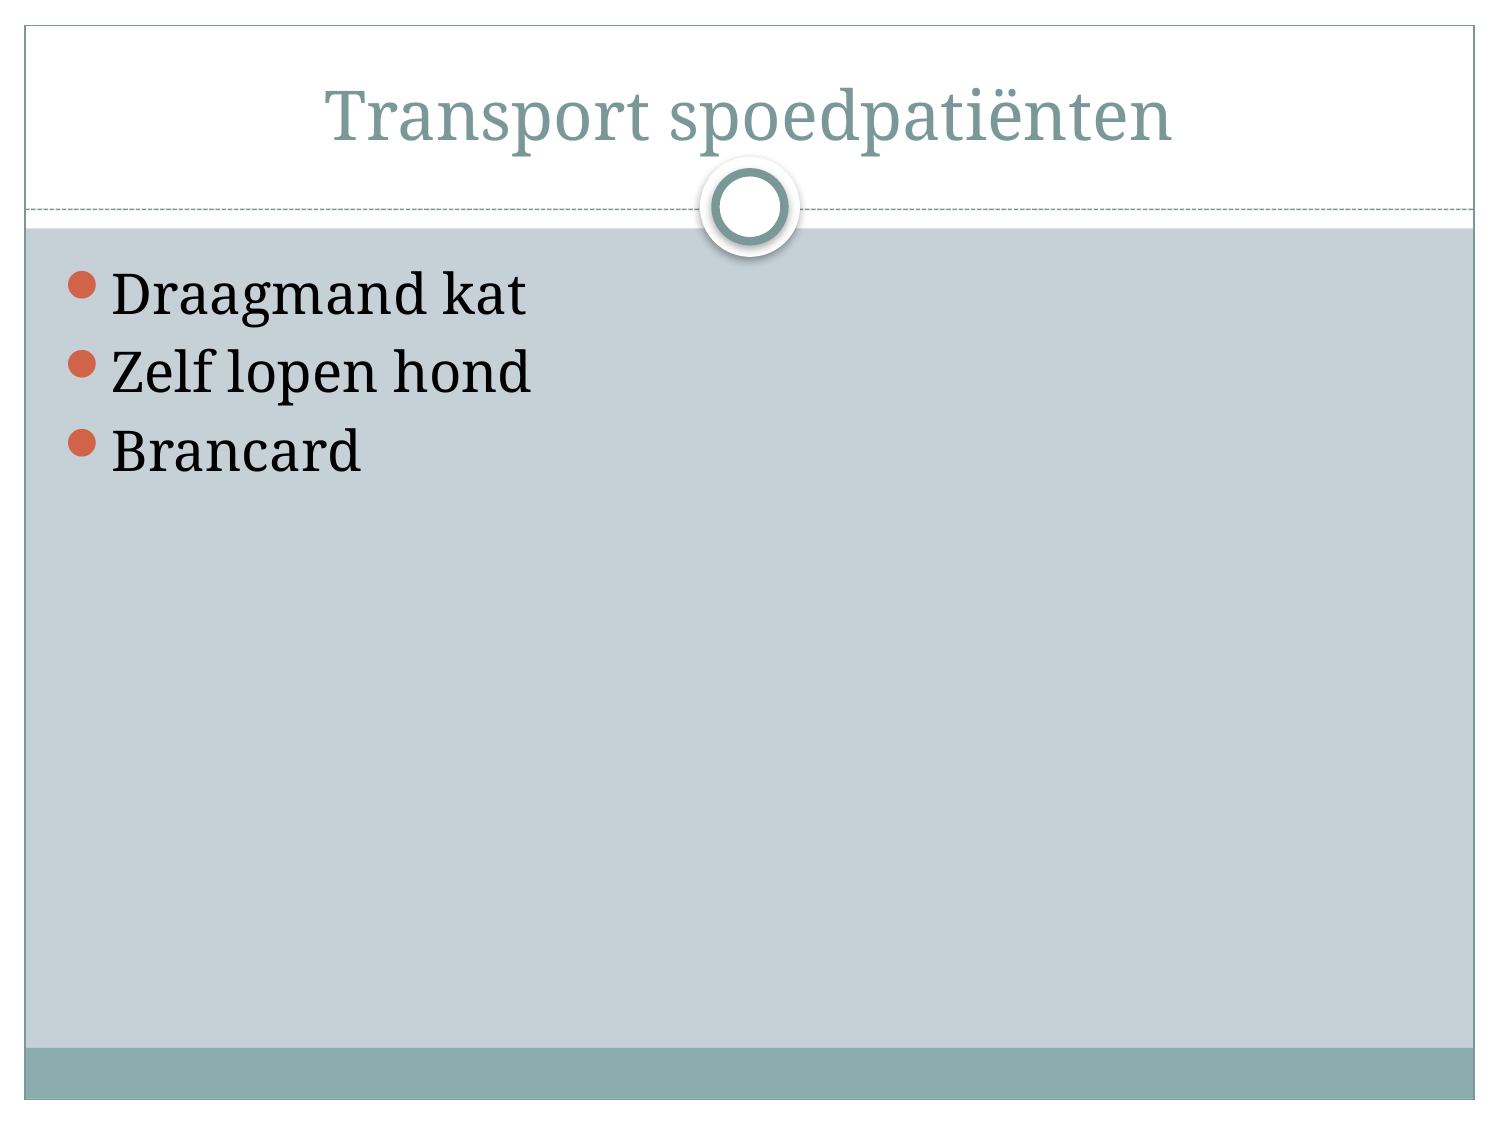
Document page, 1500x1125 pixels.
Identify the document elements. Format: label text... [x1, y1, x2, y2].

title Transport spoedpatiënten [49, 37, 1450, 162]
list Draagmand kat Zelf lopen hond Brancard [49, 250, 1445, 1001]
